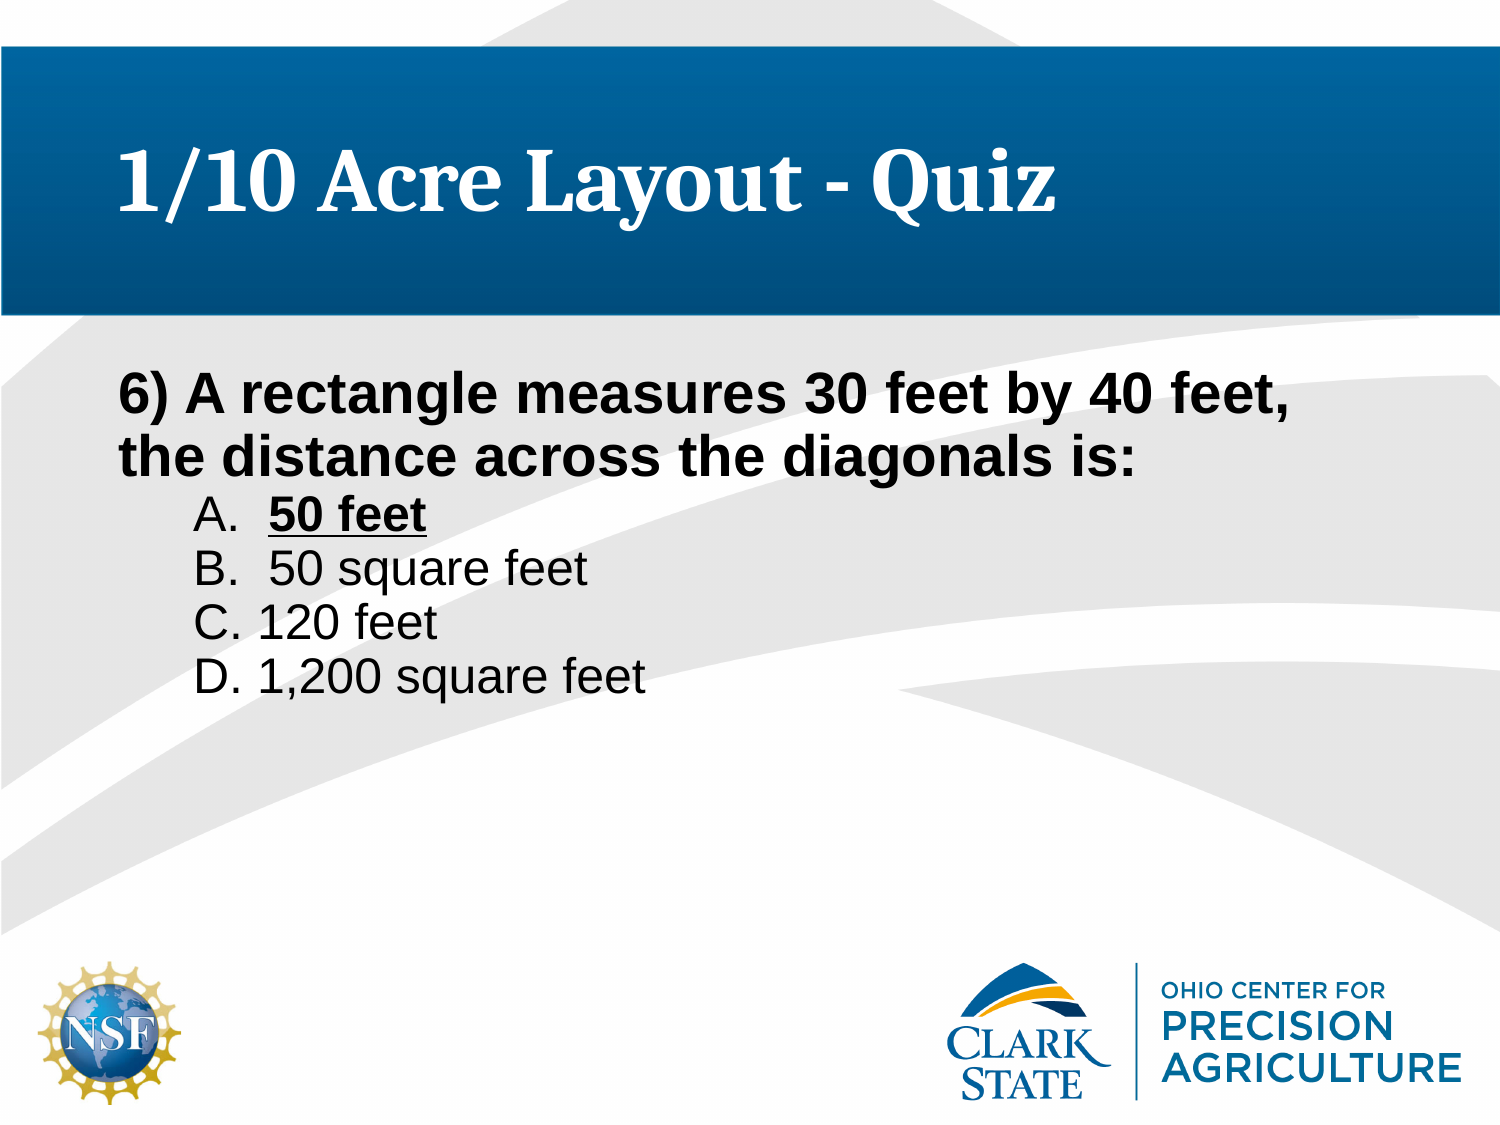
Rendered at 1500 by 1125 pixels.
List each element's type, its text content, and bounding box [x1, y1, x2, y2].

title 1/10 Acre Layout - Quiz [103, 50, 1397, 313]
list 6) A rectangle measures 30 feet by 40 feet, the distance across the diagonals is: 50 feet 50 square feet 120 feet 1,200 square feet [103, 355, 1397, 897]
picture [0, 0, 1500, 1125]
picture [4, 49, 1500, 313]
